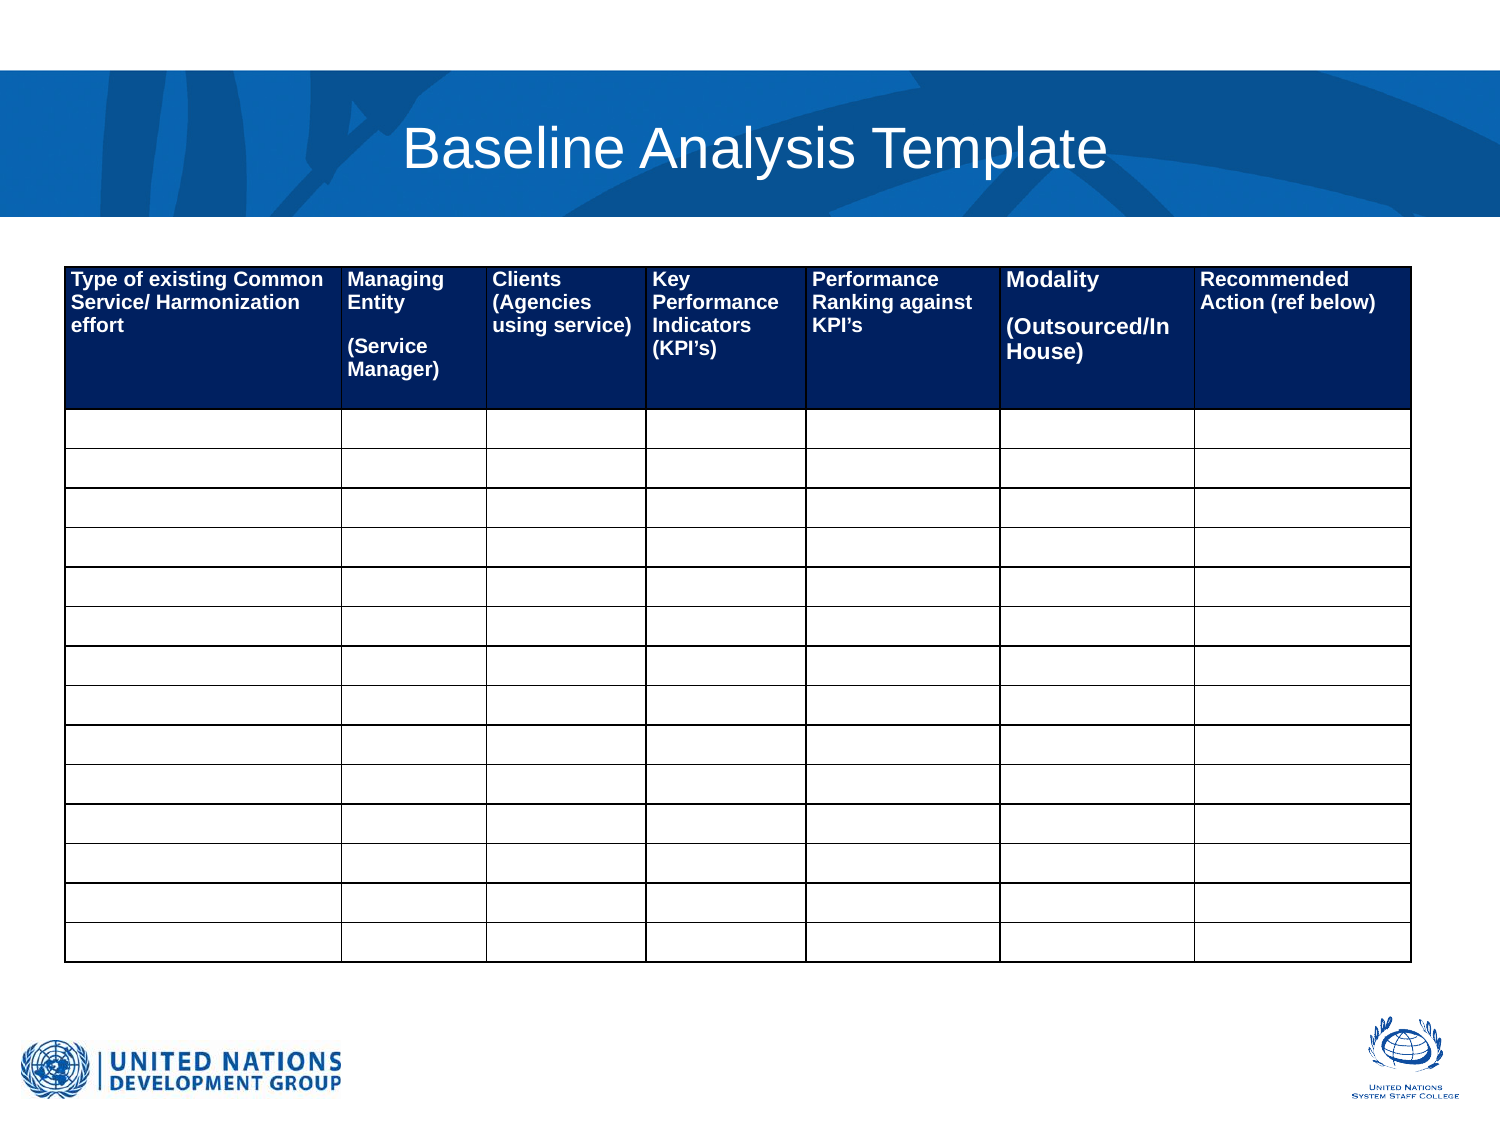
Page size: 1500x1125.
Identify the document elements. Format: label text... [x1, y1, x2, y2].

table_cell [807, 647, 999, 685]
table_cell [487, 568, 645, 606]
table_cell [807, 449, 999, 487]
table_cell [66, 528, 341, 566]
table_cell [487, 884, 645, 922]
table_cell [66, 607, 341, 645]
table_cell [66, 449, 341, 487]
table_cell [66, 568, 341, 606]
table_cell [342, 528, 486, 566]
table_cell [66, 923, 341, 961]
table_cell [647, 410, 805, 448]
table_cell [342, 726, 486, 764]
table_cell [1195, 607, 1410, 645]
table_cell [487, 528, 645, 566]
table_cell [1195, 410, 1410, 448]
table_cell [342, 686, 486, 724]
table_cell [807, 726, 999, 764]
table_cell [66, 410, 341, 448]
table_cell [647, 568, 805, 606]
table_cell [66, 884, 341, 922]
table_cell [342, 489, 486, 527]
table_cell [1001, 568, 1194, 606]
title Baseline Analysis Template [29, 94, 1483, 195]
table_header Type of existing Common Service/ Harmonization effort [66, 268, 341, 408]
table_cell [1195, 884, 1410, 922]
table_cell [1001, 726, 1194, 764]
table_header Modality (Outsourced/In House) [1001, 268, 1194, 408]
table_cell [1001, 607, 1194, 645]
table_cell [342, 449, 486, 487]
table_cell [1001, 449, 1194, 487]
table_cell [1001, 528, 1194, 566]
table_cell [66, 844, 341, 882]
table_cell [1001, 765, 1194, 803]
table_cell [1195, 844, 1410, 882]
table_cell [487, 607, 645, 645]
table_cell [807, 884, 999, 922]
picture [0, 70, 1500, 217]
table_cell [487, 765, 645, 803]
table_cell [342, 765, 486, 803]
table_cell [807, 410, 999, 448]
table_cell [342, 805, 486, 843]
table_cell [807, 568, 999, 606]
table_cell [1001, 923, 1194, 961]
table_cell [647, 449, 805, 487]
table_header Key Performance Indicators (KPI’s) [647, 268, 805, 408]
table_cell [487, 726, 645, 764]
table_cell [487, 686, 645, 724]
table_cell [1001, 844, 1194, 882]
table_cell [647, 686, 805, 724]
table_cell [342, 923, 486, 961]
table_cell [487, 844, 645, 882]
table_cell [807, 923, 999, 961]
table_cell [647, 844, 805, 882]
table_cell [1001, 884, 1194, 922]
table_cell [807, 765, 999, 803]
table_cell [1195, 528, 1410, 566]
table_cell [66, 686, 341, 724]
table_cell [1195, 686, 1410, 724]
table_cell [342, 844, 486, 882]
table_cell [647, 923, 805, 961]
table_cell [1195, 449, 1410, 487]
table_cell [1195, 568, 1410, 606]
table_cell [1001, 647, 1194, 685]
table_cell [487, 489, 645, 527]
table_cell [1195, 647, 1410, 685]
table_cell [342, 884, 486, 922]
table_cell [66, 805, 341, 843]
table_cell [807, 489, 999, 527]
table_cell [647, 607, 805, 645]
table_header Performance Ranking against KPI’s [807, 268, 999, 408]
table_cell [1195, 805, 1410, 843]
table_cell [342, 410, 486, 448]
table_cell [807, 607, 999, 645]
table_cell [1001, 686, 1194, 724]
table_cell [1001, 489, 1194, 527]
table_cell [487, 647, 645, 685]
table_cell [1001, 410, 1194, 448]
table_cell [487, 410, 645, 448]
table_cell [647, 489, 805, 527]
table_cell [1001, 805, 1194, 843]
table_cell [647, 884, 805, 922]
table_cell [1195, 726, 1410, 764]
table_cell [487, 923, 645, 961]
table_cell [342, 607, 486, 645]
table_cell [66, 489, 341, 527]
table_header Recommended Action (ref below) [1195, 268, 1410, 408]
table_cell [807, 528, 999, 566]
table_header Clients (Agencies using service) [487, 268, 645, 408]
table_cell [1195, 923, 1410, 961]
table_cell [66, 765, 341, 803]
picture [21, 1040, 341, 1099]
table_cell [342, 647, 486, 685]
table_cell [66, 647, 341, 685]
table_cell [66, 726, 341, 764]
table_cell [1195, 489, 1410, 527]
table_cell [1195, 765, 1410, 803]
table_cell [647, 805, 805, 843]
table_cell [807, 844, 999, 882]
table_cell [807, 805, 999, 843]
table_cell [807, 686, 999, 724]
table_header Managing Entity (Service Manager) [342, 268, 486, 408]
table_cell [647, 647, 805, 685]
table_cell [342, 568, 486, 606]
table_cell [487, 449, 645, 487]
table_cell [647, 726, 805, 764]
picture [1352, 1016, 1459, 1099]
table_cell [647, 528, 805, 566]
table_cell [647, 765, 805, 803]
table_cell [487, 805, 645, 843]
